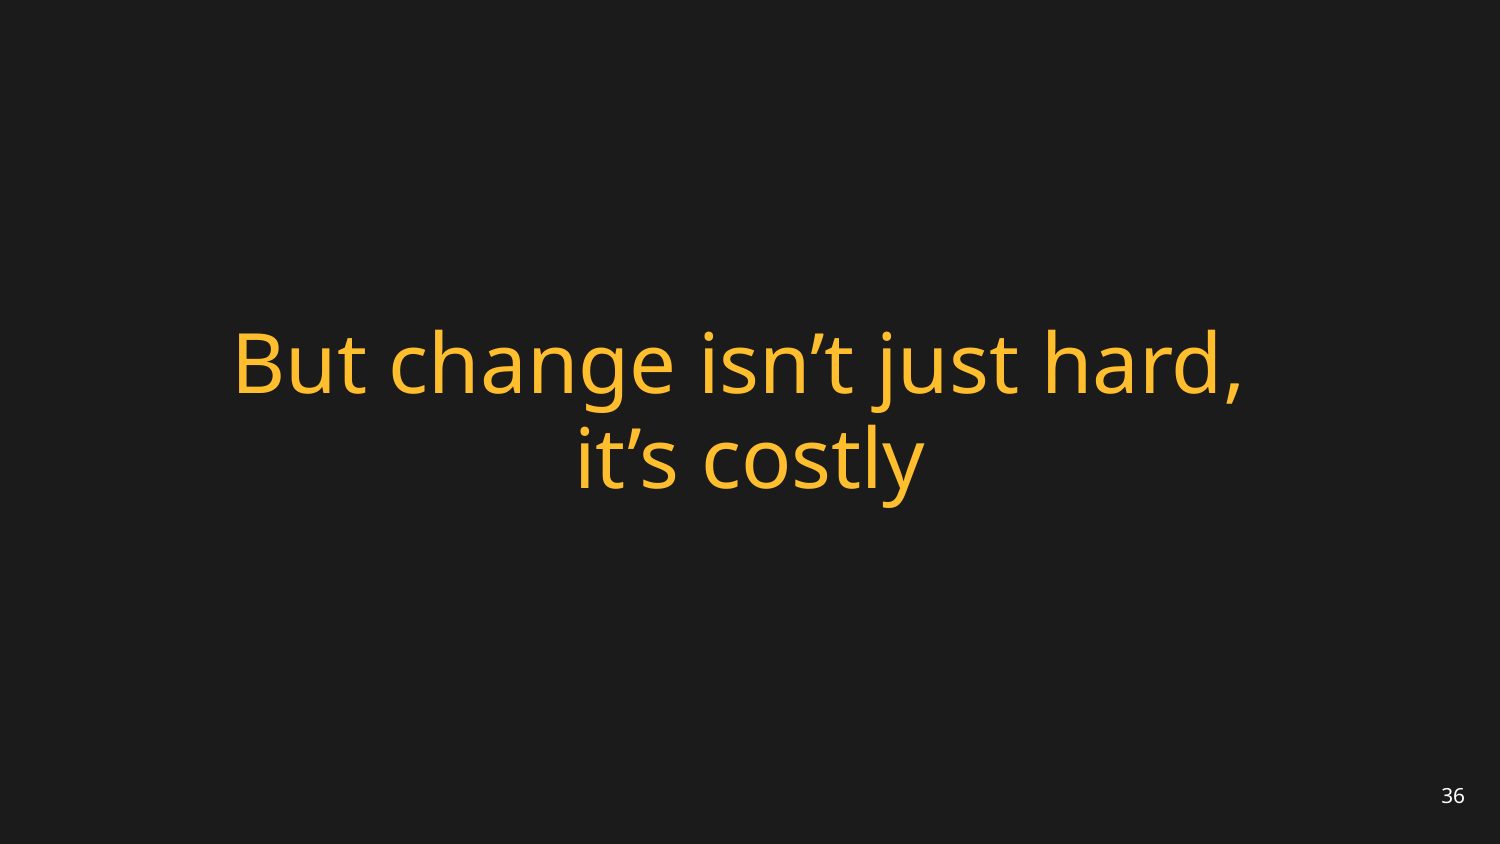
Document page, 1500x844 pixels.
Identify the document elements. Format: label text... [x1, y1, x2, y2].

title But change isn’t just hard, it’s costly [51, 72, 1449, 753]
slide_number 36 [1389, 764, 1480, 830]
